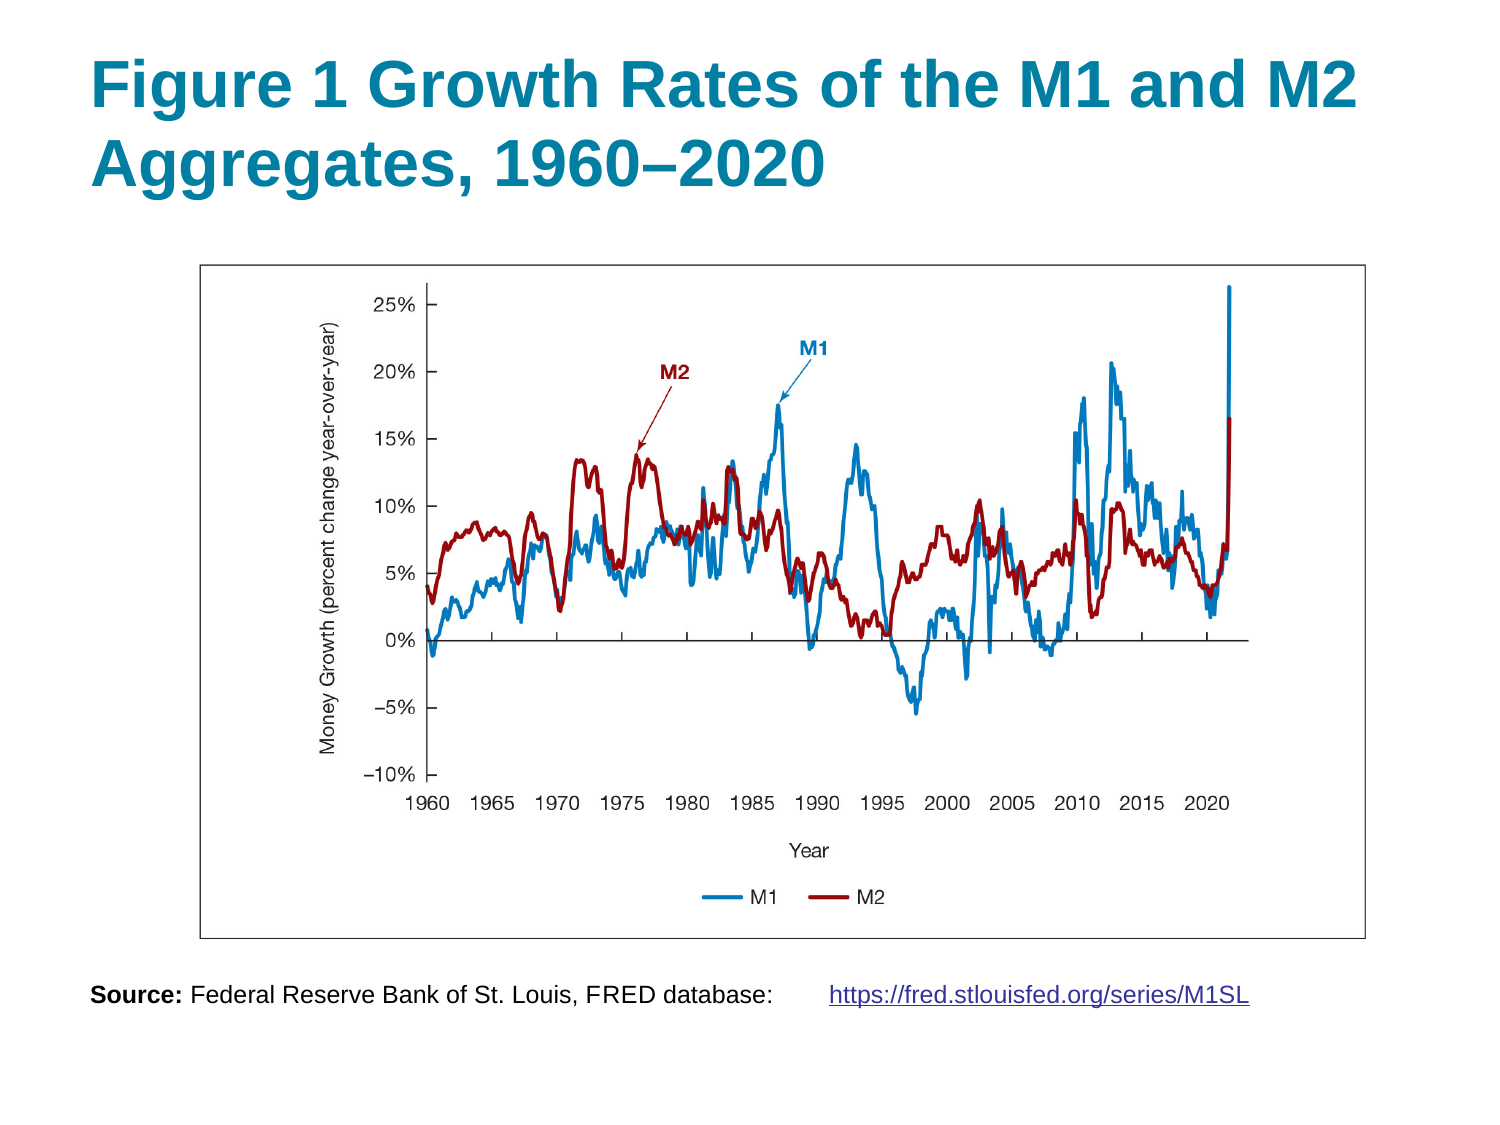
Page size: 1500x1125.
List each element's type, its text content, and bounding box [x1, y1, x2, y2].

list https://fred.stlouisfed.org/series/M1SL [829, 978, 1373, 1025]
list Source: Federal Reserve Bank of St. Louis, F R E D database: [75, 963, 796, 1026]
title Figure 1 Growth Rates of the M1 and M2 Aggregates, 1960–2020 [75, 35, 1425, 216]
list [199, 264, 1367, 939]
